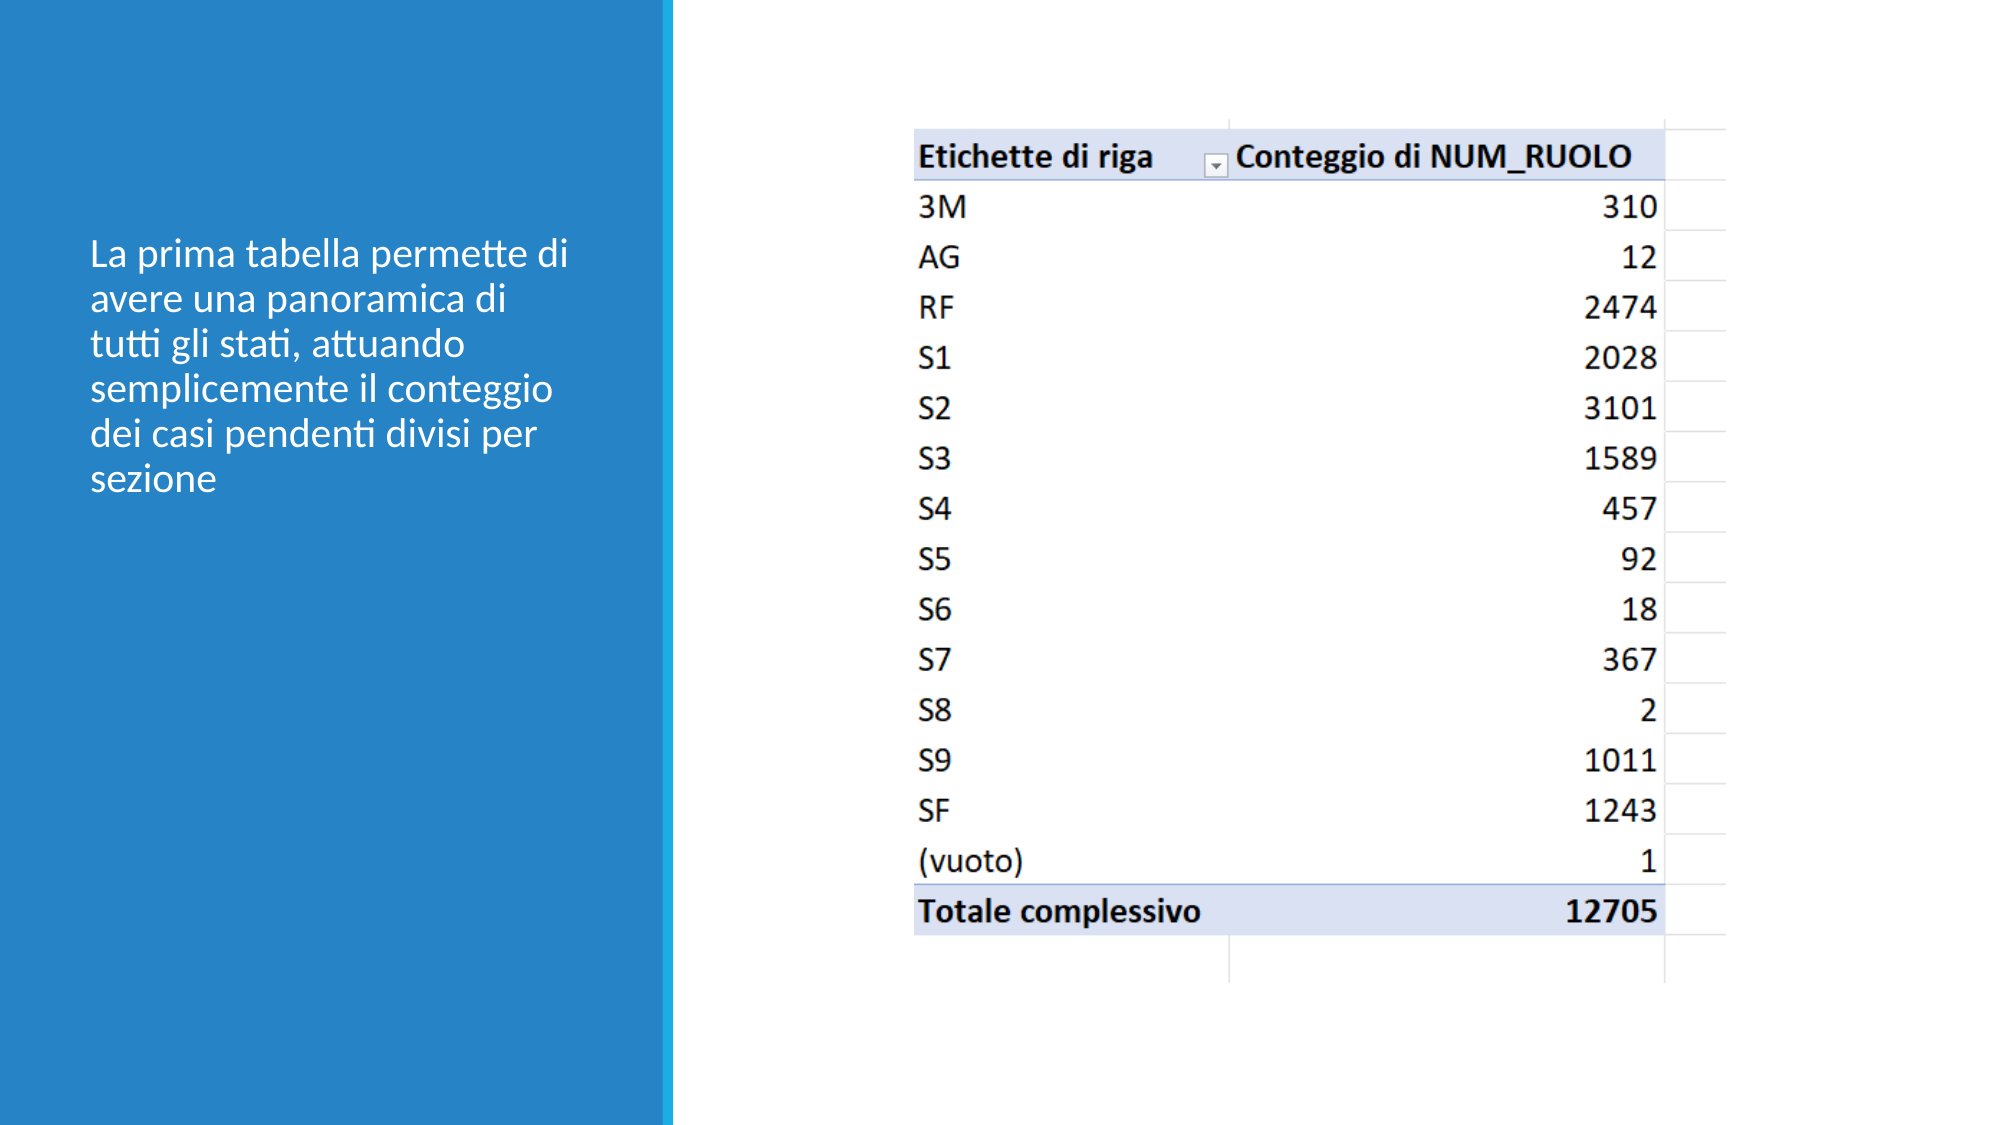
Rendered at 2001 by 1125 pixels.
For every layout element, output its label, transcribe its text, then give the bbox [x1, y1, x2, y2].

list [914, 119, 1726, 984]
list La prima tabella permette di avere una panoramica di tutti gli stati, attuando semplicemente il conteggio dei casi pendenti divisi per sezione [75, 223, 600, 1035]
